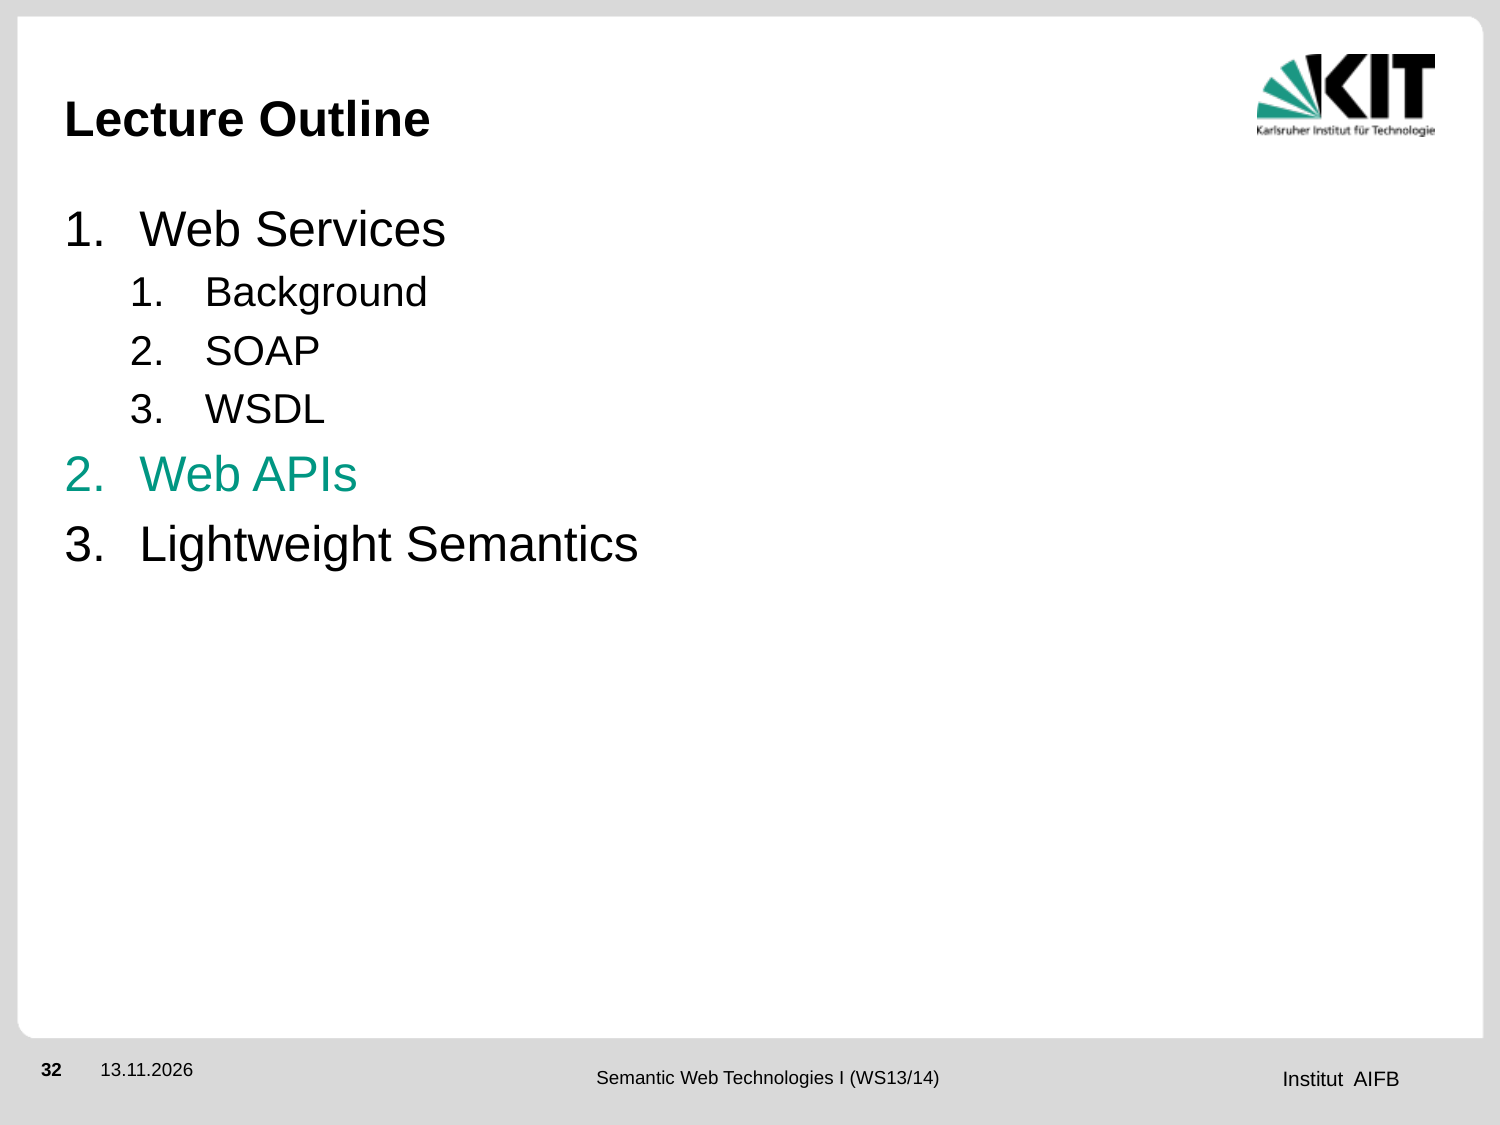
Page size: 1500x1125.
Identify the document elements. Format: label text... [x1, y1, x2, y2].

picture [0, 0, 1500, 1125]
list Web Services Background SOAP WSDL Web APIs Lightweight Semantics [64, 196, 1436, 1000]
title Lecture Outline [64, 54, 1198, 147]
